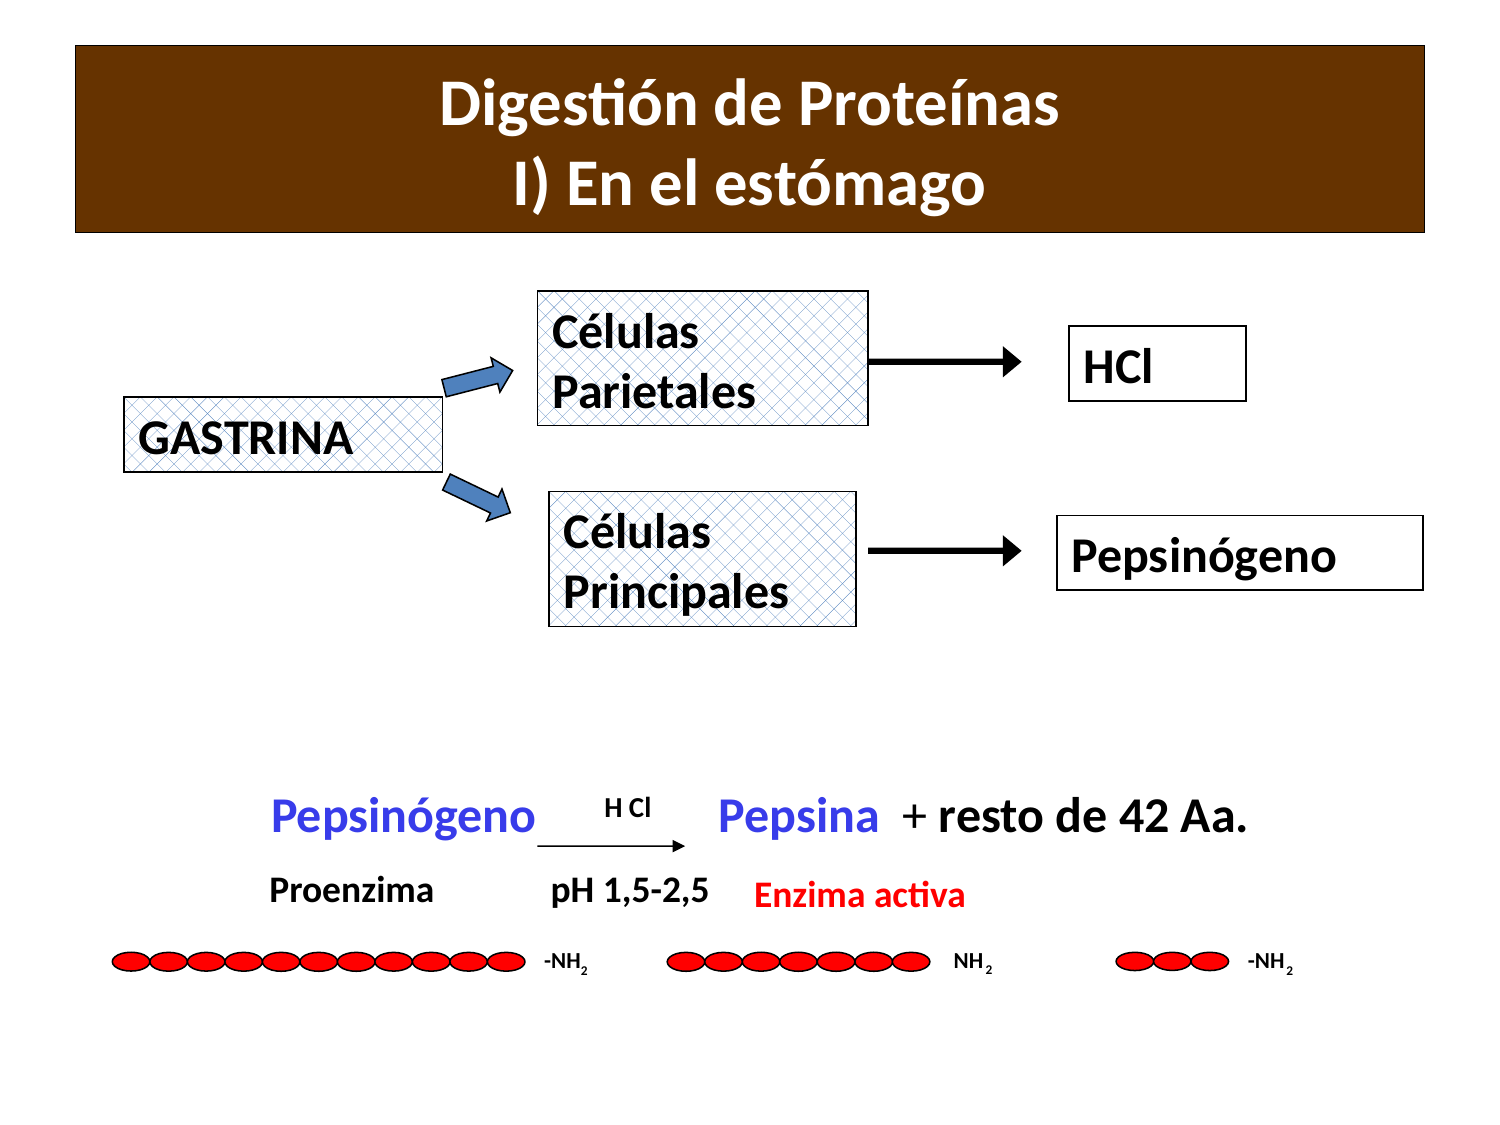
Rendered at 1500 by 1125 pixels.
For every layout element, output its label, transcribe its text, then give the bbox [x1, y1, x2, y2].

text_box [441, 357, 513, 397]
text_box Pepsinógeno H Cl Pepsina + resto de 42 Aa. [135, 775, 1385, 935]
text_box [253, 857, 992, 923]
text_box Células Principales [549, 491, 857, 627]
text_box [442, 474, 511, 521]
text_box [111, 951, 526, 972]
text_box HCl [1069, 326, 1247, 401]
text_box -NH2 NH2 -NH2 [256, 938, 1319, 986]
text_box [537, 839, 686, 853]
title Digestión de Proteínas I) En el estómago [75, 45, 1425, 233]
text_box GASTRINA [123, 397, 443, 472]
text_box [1115, 952, 1229, 971]
text_box Pepsinógeno [1056, 515, 1424, 591]
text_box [666, 951, 931, 972]
text_box Células Parietales [537, 290, 869, 426]
text_box [868, 540, 1022, 562]
text_box [868, 351, 1022, 373]
